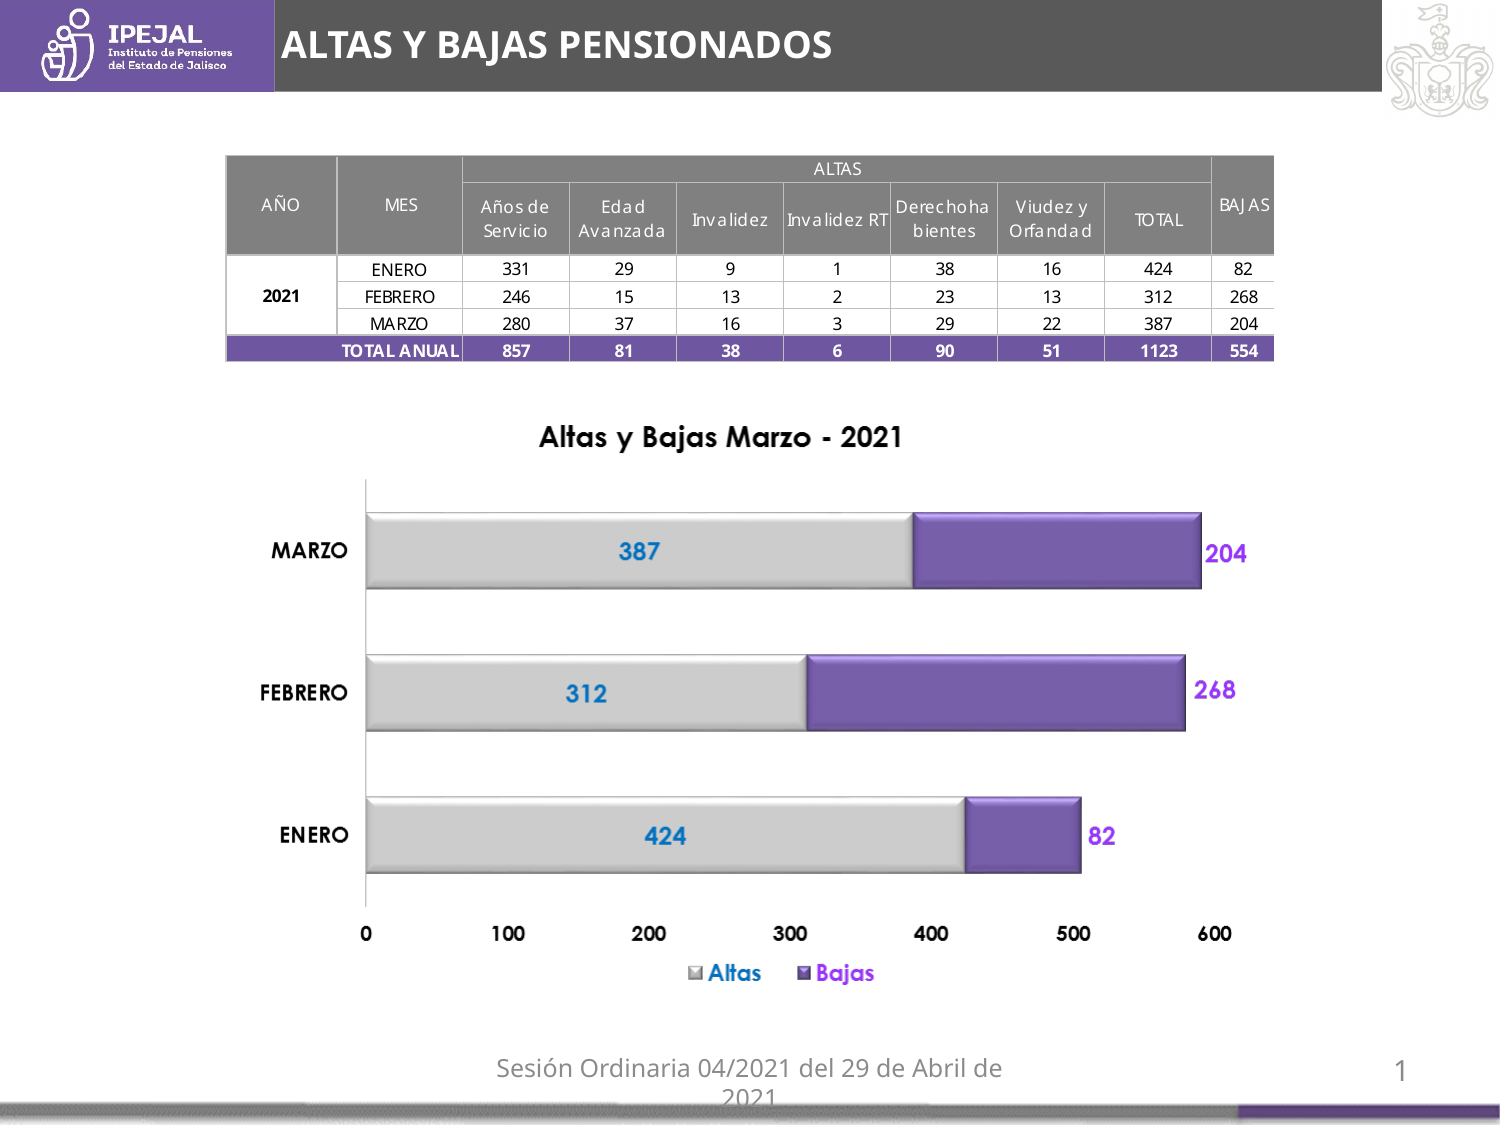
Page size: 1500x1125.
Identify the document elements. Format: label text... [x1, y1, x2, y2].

text_box Sesión Ordinaria 04/2021 del 29 de Abril de 2021 [469, 1052, 1031, 1113]
picture [225, 155, 1276, 363]
picture [0, 0, 275, 92]
slide_number 1 [1074, 1042, 1425, 1103]
picture [245, 402, 1255, 1012]
picture [0, 1096, 1500, 1125]
